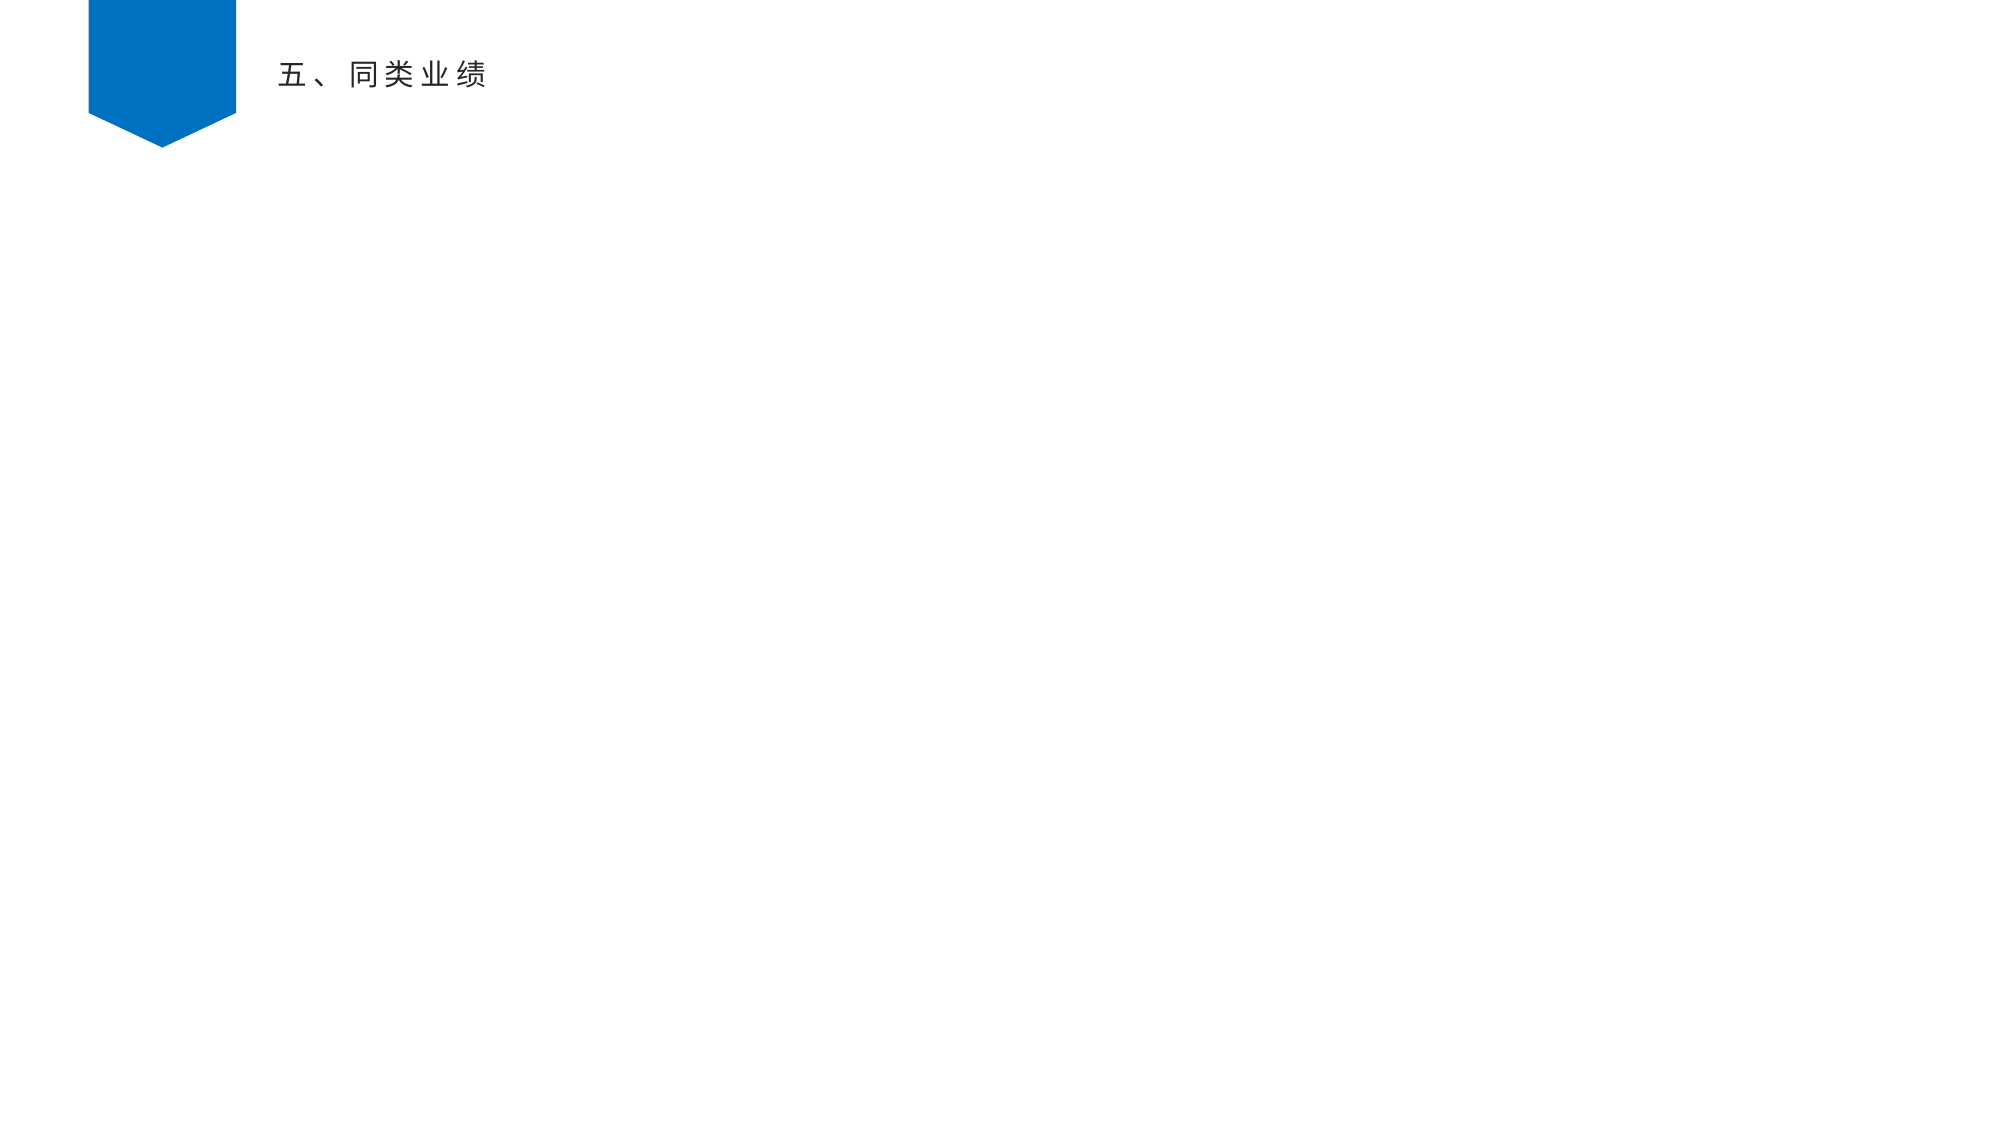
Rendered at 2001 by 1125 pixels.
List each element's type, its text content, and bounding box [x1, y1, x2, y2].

title 五、同类业绩 [262, 15, 1940, 132]
text_box [87, 0, 238, 149]
